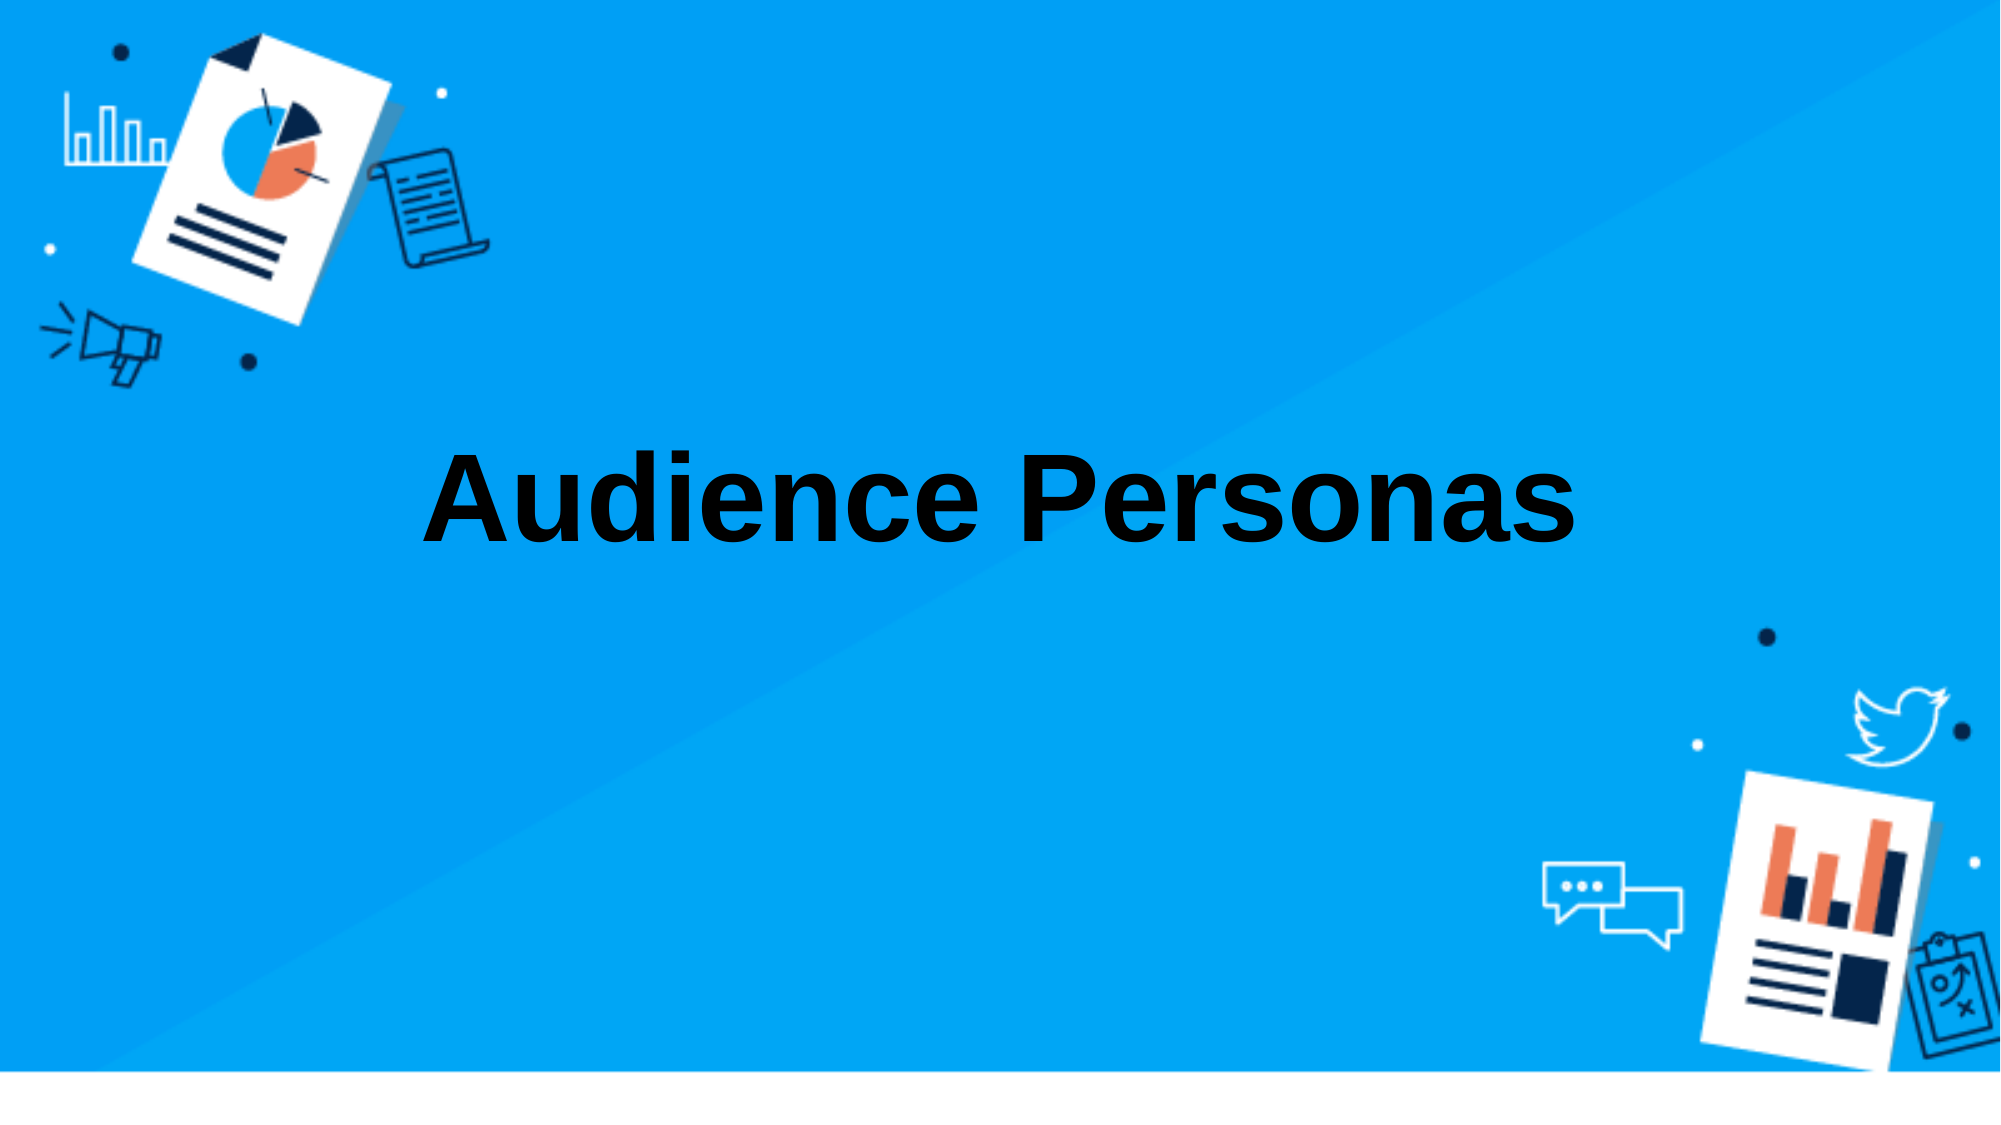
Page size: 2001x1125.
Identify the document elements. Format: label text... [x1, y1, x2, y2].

picture [1542, 861, 1685, 951]
picture [1846, 686, 1950, 768]
picture [1968, 857, 1980, 869]
picture [1691, 739, 1704, 751]
title Audience Personas [249, 184, 1750, 576]
picture [0, 0, 2001, 1125]
picture [1954, 723, 1970, 740]
picture [1759, 629, 1775, 646]
